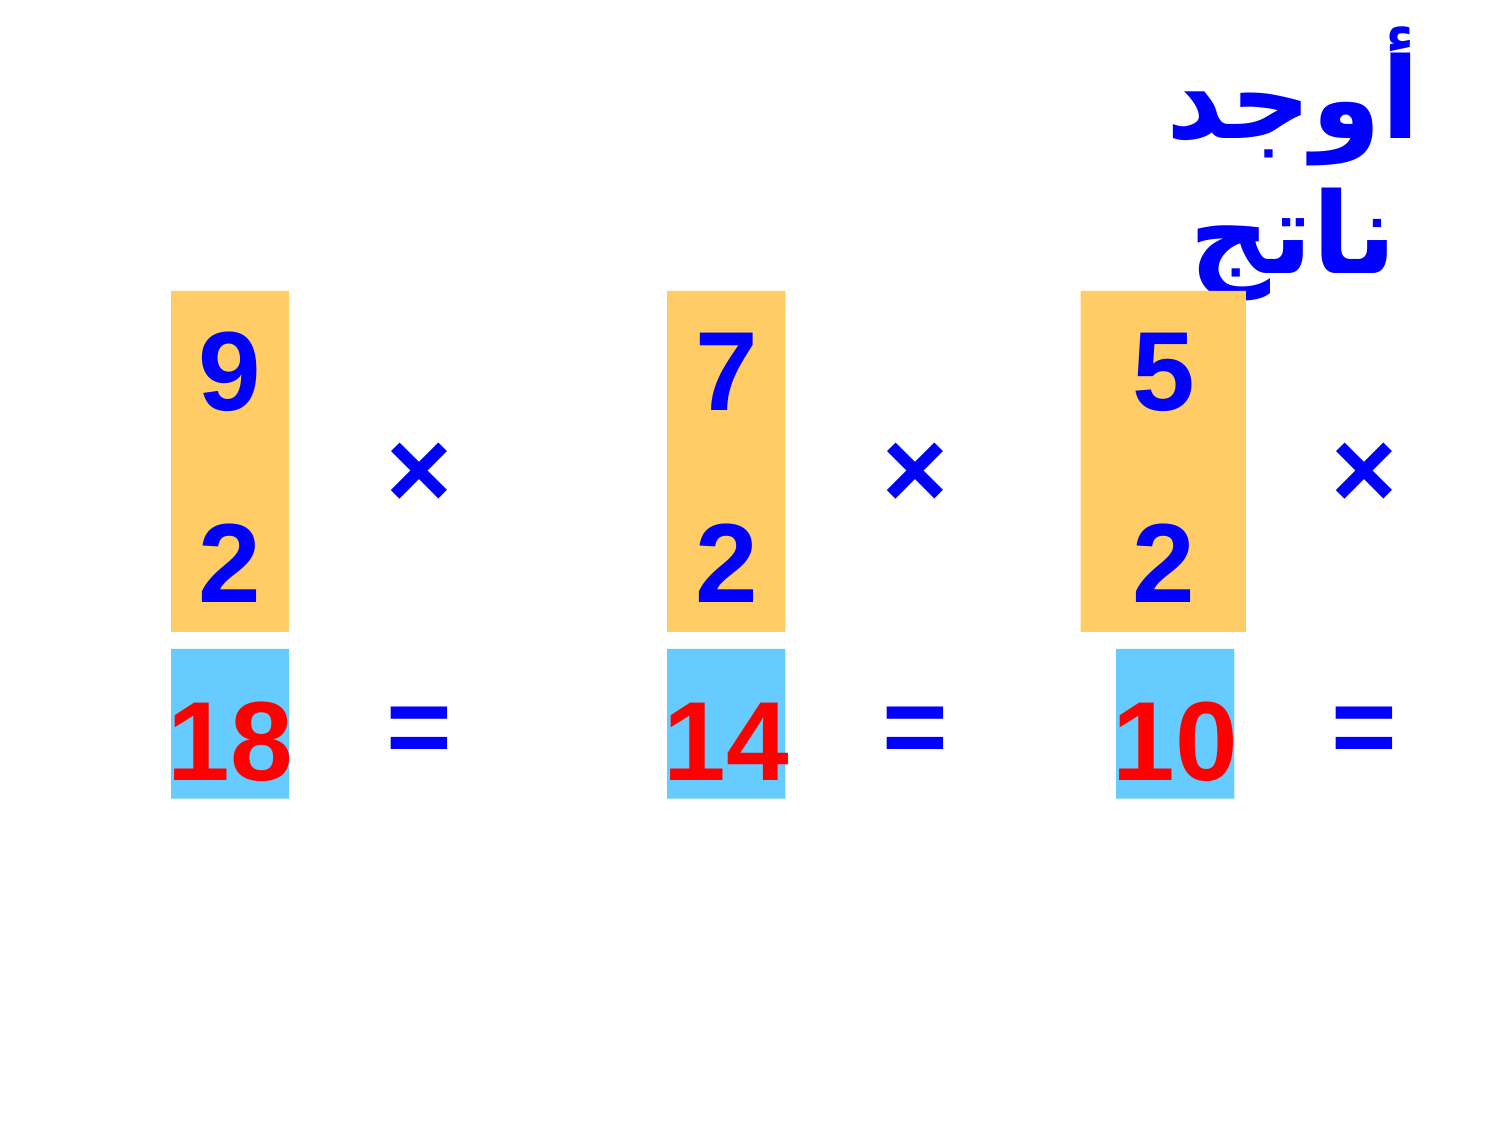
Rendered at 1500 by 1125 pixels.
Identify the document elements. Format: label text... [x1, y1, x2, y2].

text_box = [360, 645, 479, 795]
text_box × [855, 388, 975, 539]
text_box [171, 648, 290, 660]
text_box 14 [620, 660, 833, 811]
text_box 7 2 [667, 290, 786, 632]
text_box = [1305, 645, 1424, 795]
text_box أوجد ناتج [1080, 18, 1500, 304]
text_box [667, 648, 786, 660]
text_box [1116, 648, 1235, 660]
text_box × [1304, 388, 1424, 539]
text_box × [359, 388, 478, 539]
text_box 9 2 [171, 290, 290, 632]
text_box 5 2 [1080, 290, 1246, 632]
text_box 10 [1068, 660, 1282, 811]
text_box 18 [123, 660, 337, 811]
text_box = [856, 645, 975, 795]
